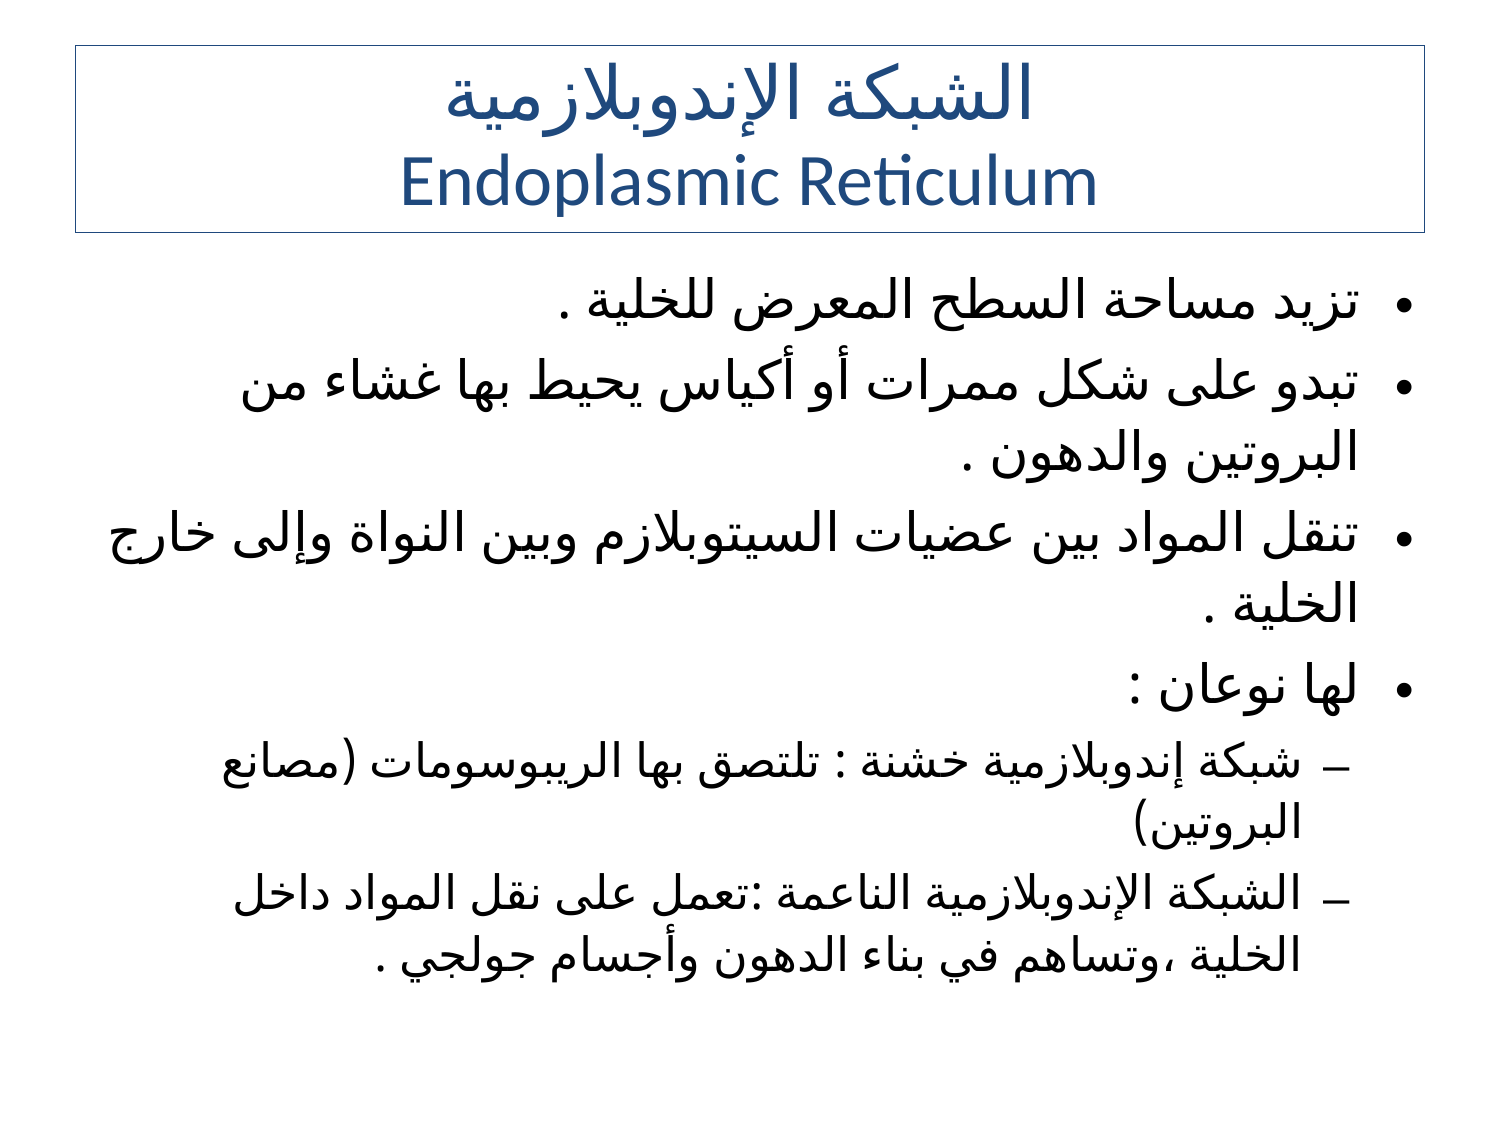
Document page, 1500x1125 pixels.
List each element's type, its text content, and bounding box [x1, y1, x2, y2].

list تزيد مساحة السطح المعرض للخلية . تبدو على شكل ممرات أو أكياس يحيط بها غشاء من البروتين والدهون . تنقل المواد بين عضيات السيتوبلازم وبين النواة وإلى خارج الخلية . لها نوعان : شبكة إندوبلازمية خشنة : تلتصق بها الريبوسومات (مصانع البروتين) الشبكة الإندوبلازمية الناعمة :تعمل على نقل المواد داخل الخلية ،وتساهم في بناء الدهون وأجسام جولجي . [75, 262, 1425, 1005]
title الشبكة الإندوبلازمية Endoplasmic Reticulum [75, 45, 1425, 233]
